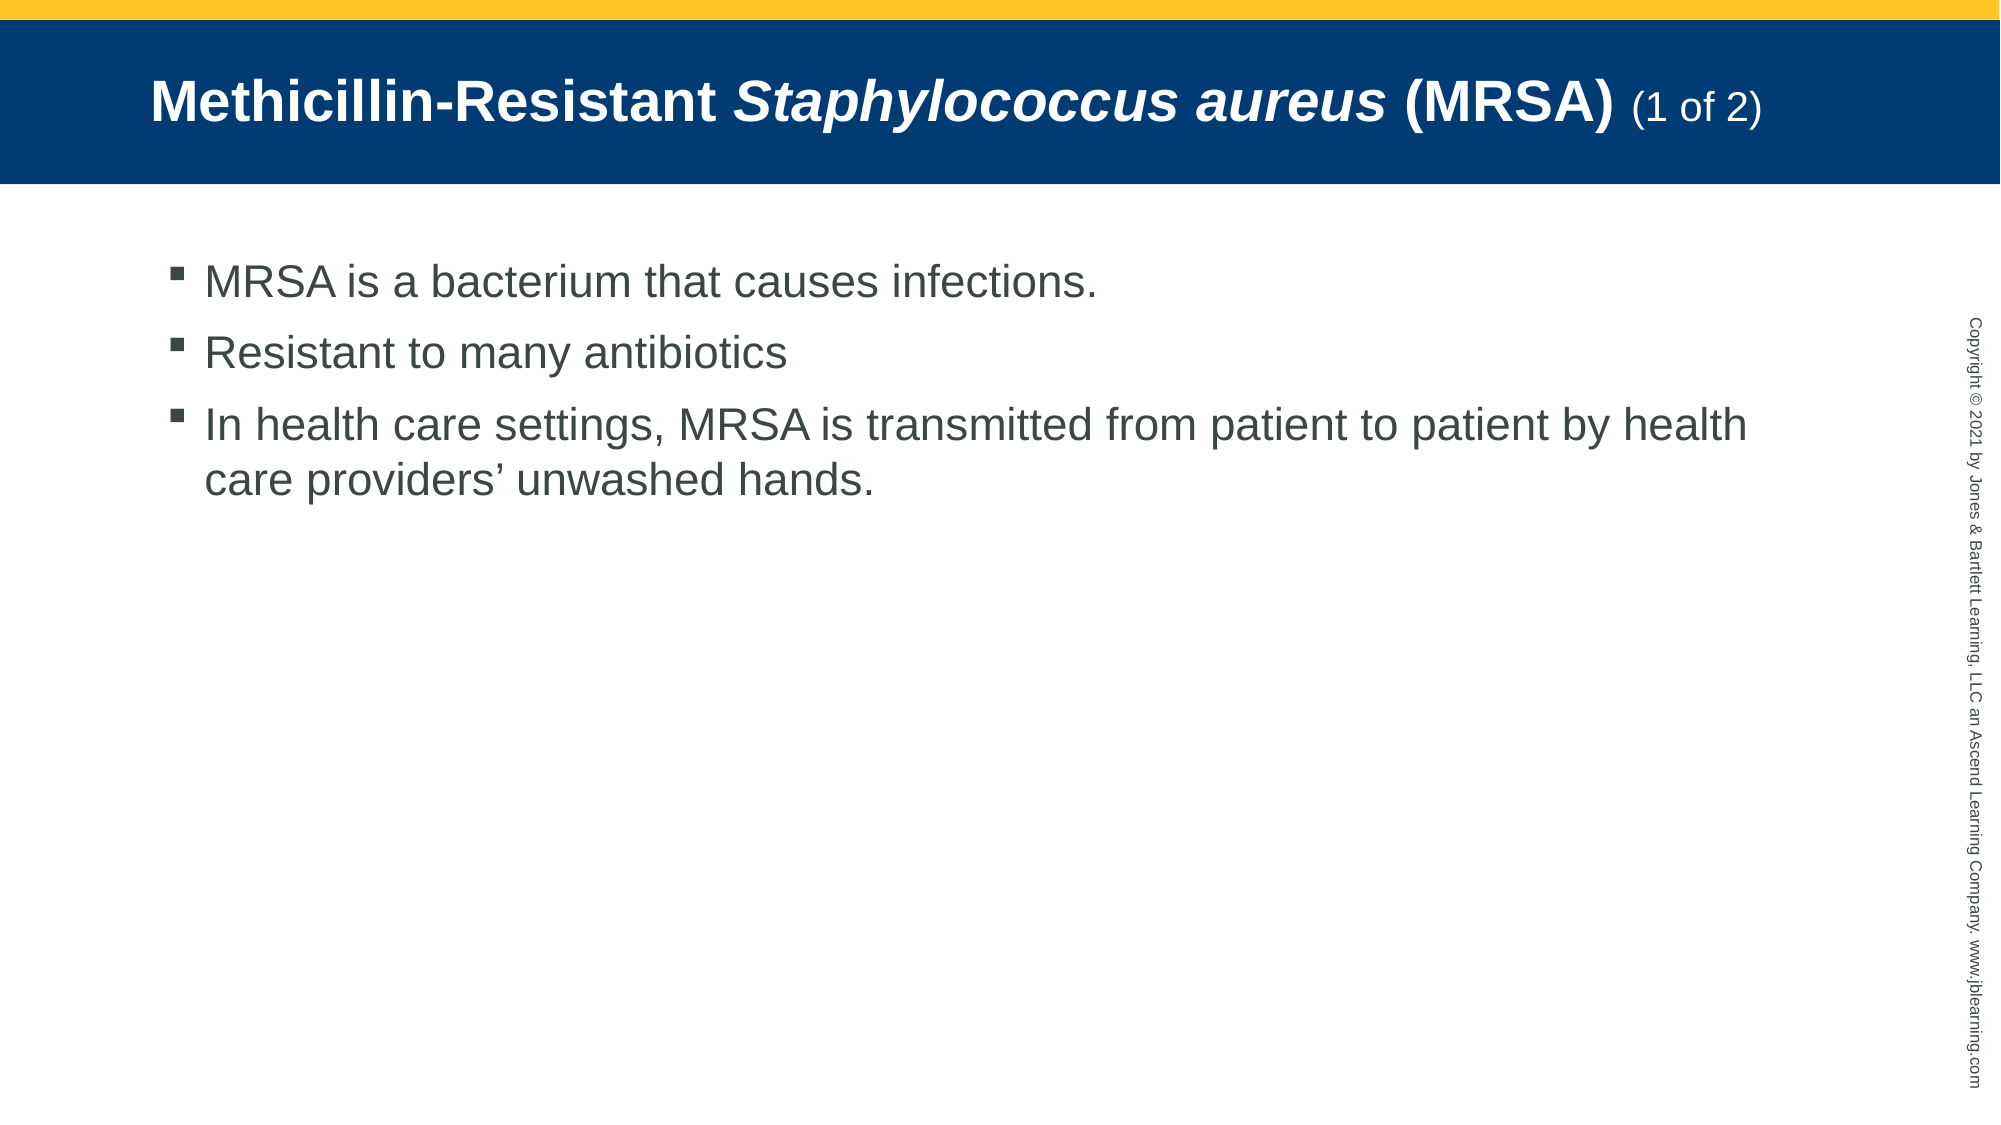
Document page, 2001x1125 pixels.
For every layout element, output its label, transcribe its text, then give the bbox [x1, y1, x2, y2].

title Methicillin-Resistant Staphylococcus aureus (MRSA) (1 of 2) [0, 19, 2000, 185]
list MRSA is a bacterium that causes infections. Resistant to many antibiotics In health care settings, MRSA is transmitted from patient to patient by health care providers’ unwashed hands. [151, 244, 1840, 1016]
